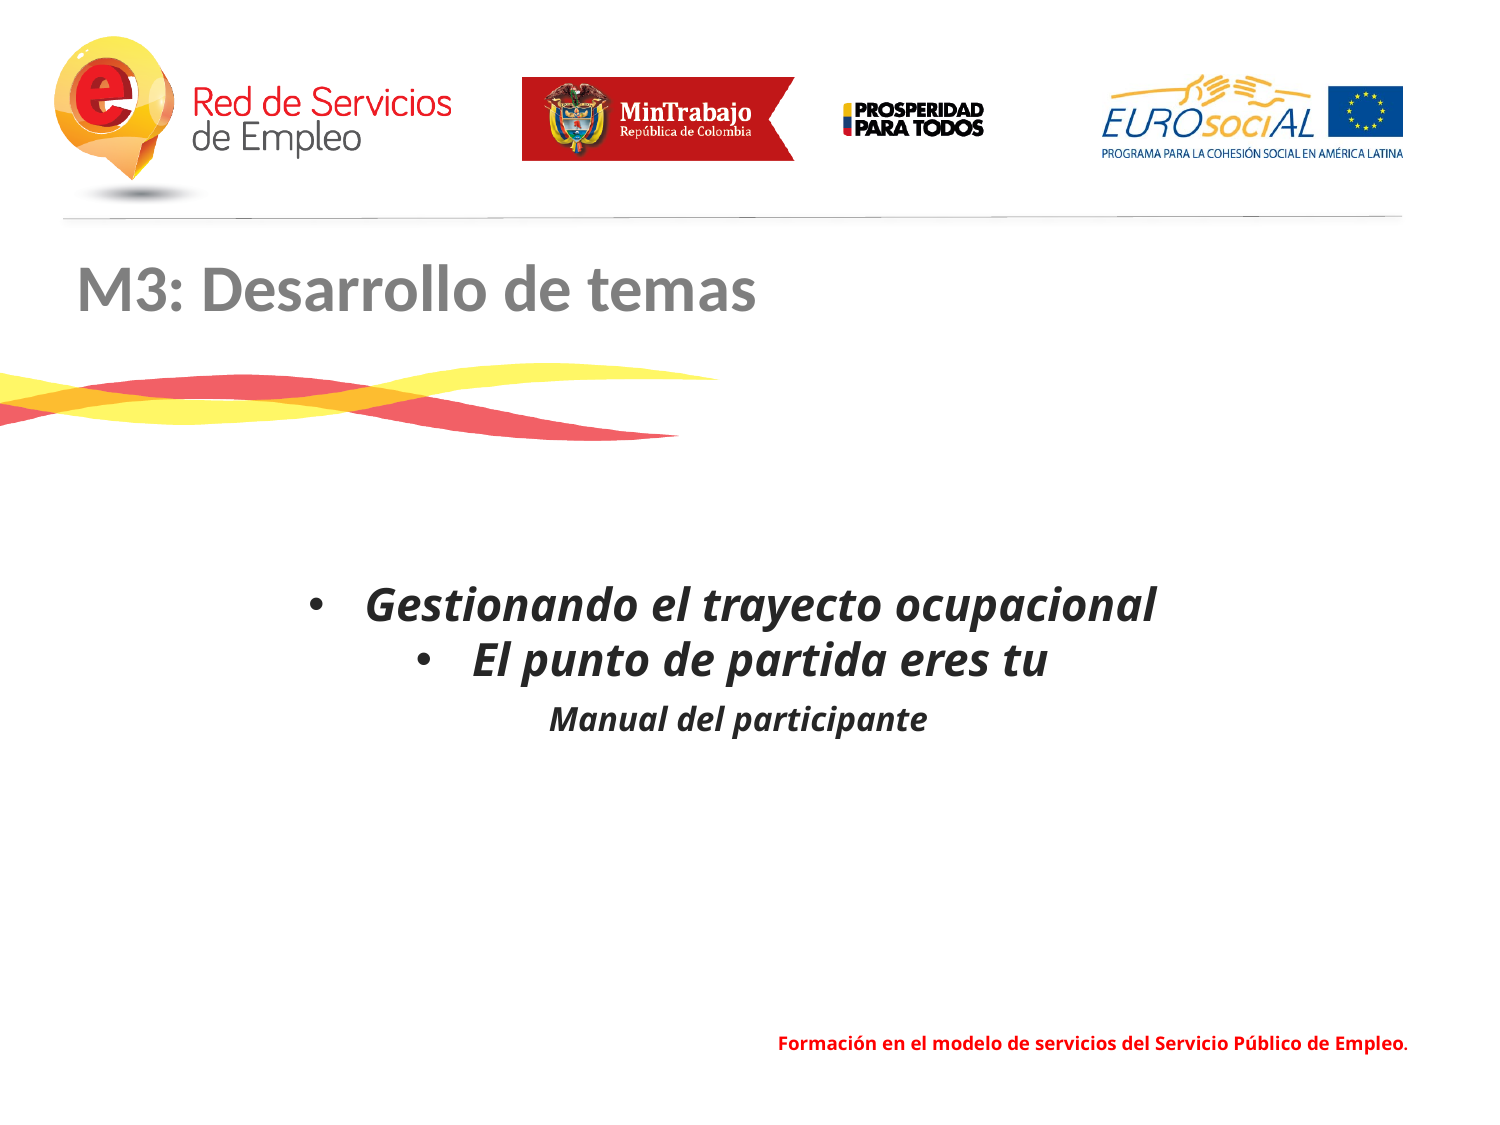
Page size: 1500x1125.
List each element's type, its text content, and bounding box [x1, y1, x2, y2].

text_box M3: Desarrollo de temas [61, 237, 1193, 333]
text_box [62, 215, 1403, 220]
picture [54, 35, 452, 205]
picture [521, 77, 987, 162]
picture [0, 358, 721, 441]
title Formación en el modelo de servicios del Servicio Público de Empleo. [720, 999, 1471, 1088]
text_box Gestionando el trayecto ocupacional El punto de partida eres tu Manual del participante [15, 513, 1450, 908]
picture [1102, 74, 1403, 158]
